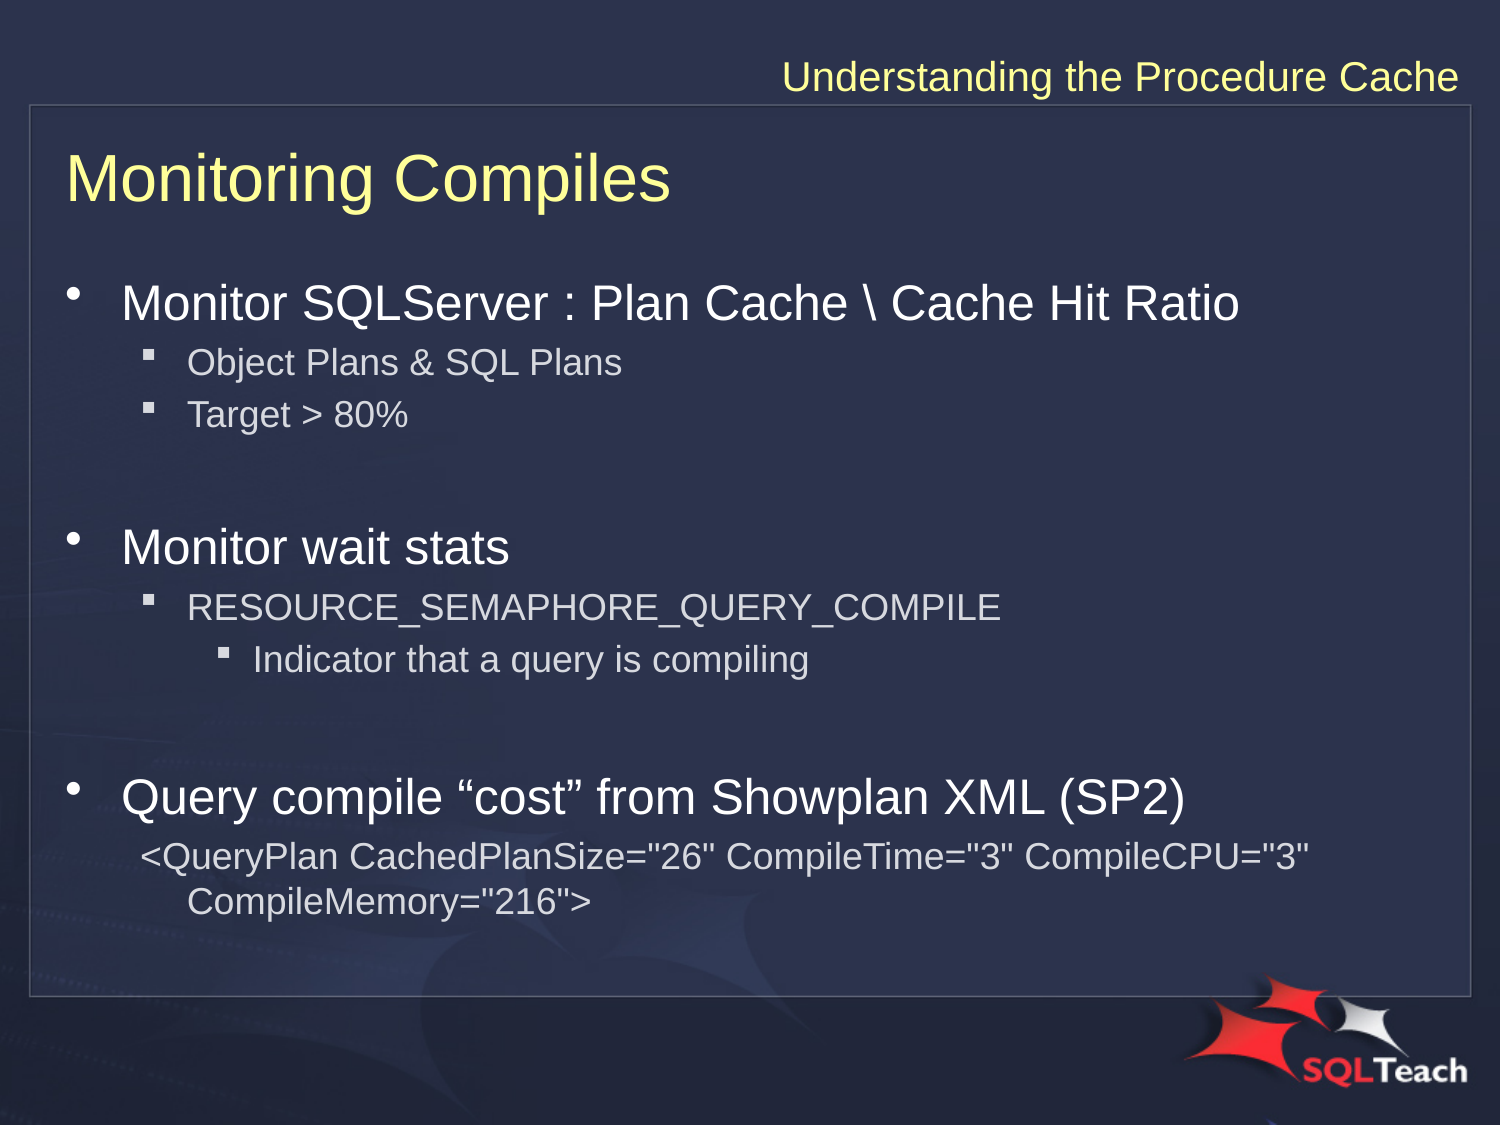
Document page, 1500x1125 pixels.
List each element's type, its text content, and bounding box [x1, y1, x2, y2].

picture [0, 0, 1500, 1125]
list Monitor SQLServer : Plan Cache \ Cache Hit Ratio Object Plans & SQL Plans Target > 80% Monitor wait stats RESOURCE_SEMAPHORE_QUERY_COMPILE Indicator that a query is compiling Query compile “cost” from Showplan XML (SP2) <QueryPlan CachedPlanSize="26" CompileTime="3" CompileCPU="3" CompileMemory="216"> [49, 262, 1463, 988]
title Monitoring Compiles [49, 137, 1326, 213]
